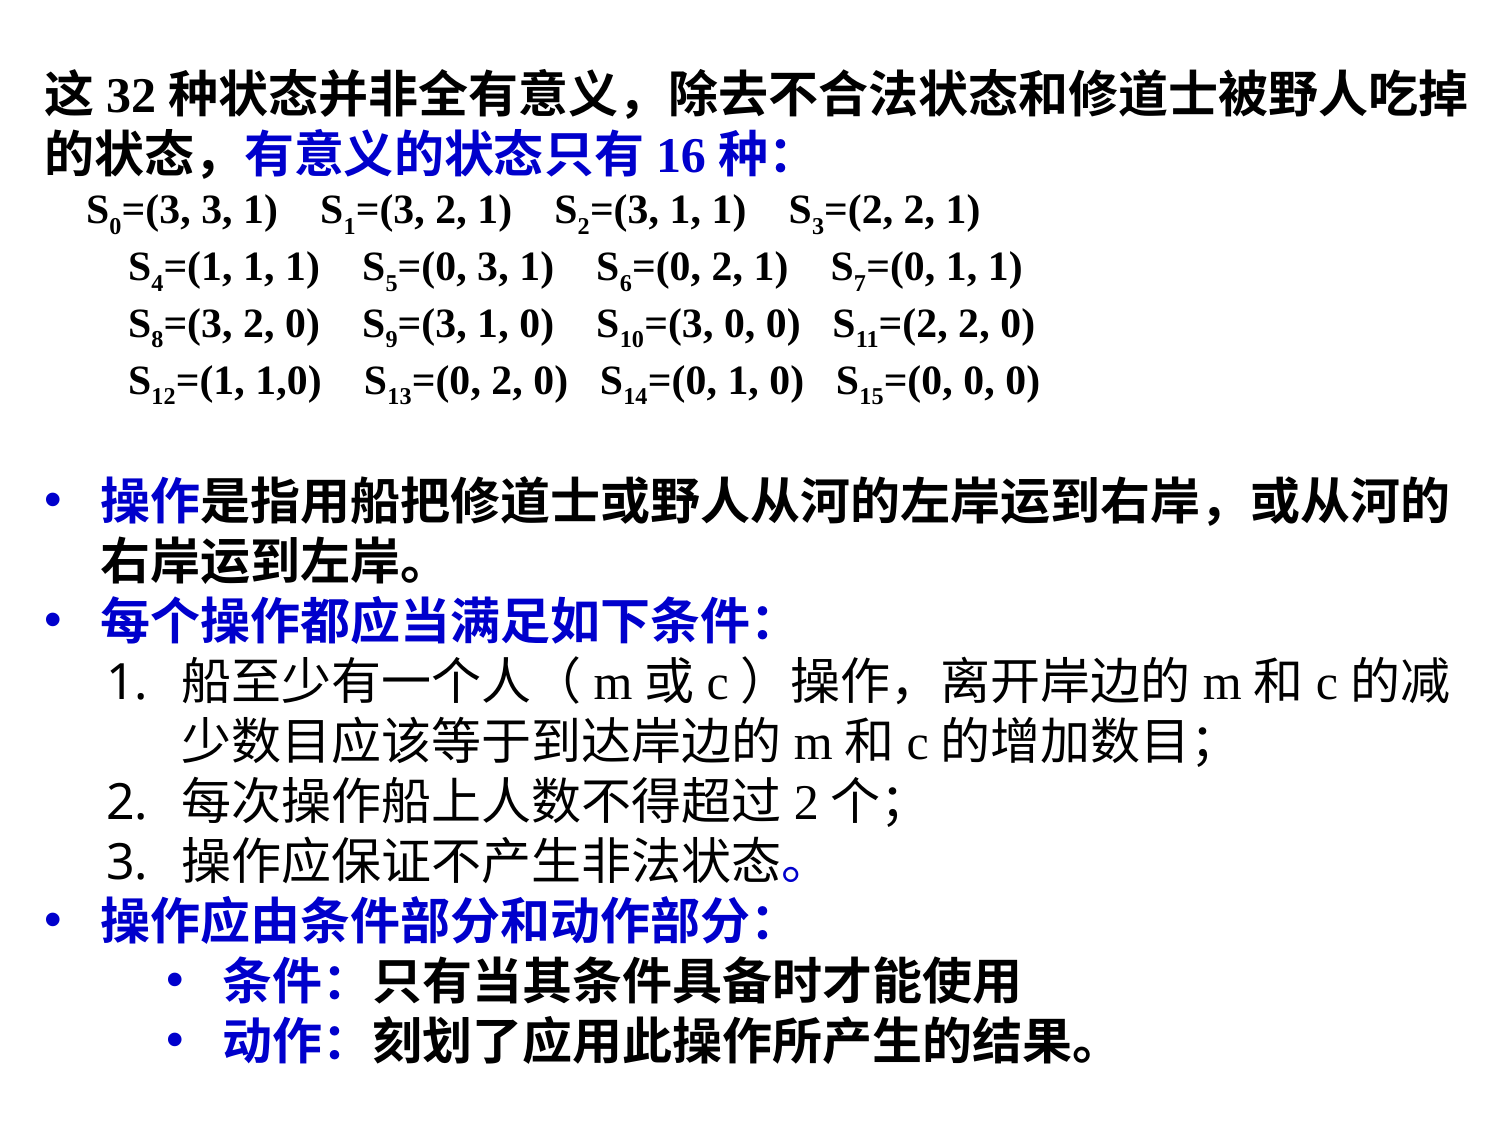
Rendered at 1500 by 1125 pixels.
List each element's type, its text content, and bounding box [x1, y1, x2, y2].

text_box 这32种状态并非全有意义，除去不合法状态和修道士被野人吃掉的状态，有意义的状态只有16种： S0=(3, 3, 1) S1=(3, 2, 1) S2=(3, 1, 1) S3=(2, 2, 1) S4=(1, 1, 1) S5=(0, 3, 1) S6=(0, 2, 1) S7=(0, 1, 1) S8=(3, 2, 0) S9=(3, 1, 0) S10=(3, 0, 0) S11=(2, 2, 0) S12=(1, 1,0) S13=(0, 2, 0) S14=(0, 1, 0) S15=(0, 0, 0) 操作是指用船把修道士或野人从河的左岸运到右岸，或从河的右岸运到左岸。 每个操作都应当满足如下条件： 船至少有一个人（m或c）操作，离开岸边的m和c的减少数目应该等于到达岸边的m和c的增加数目； 每次操作船上人数不得超过2个； 操作应保证不产生非法状态。 操作应由条件部分和动作部分： 条件：只有当其条件具备时才能使用 动作：刻划了应用此操作所产生的结果。 [29, 54, 1500, 1077]
